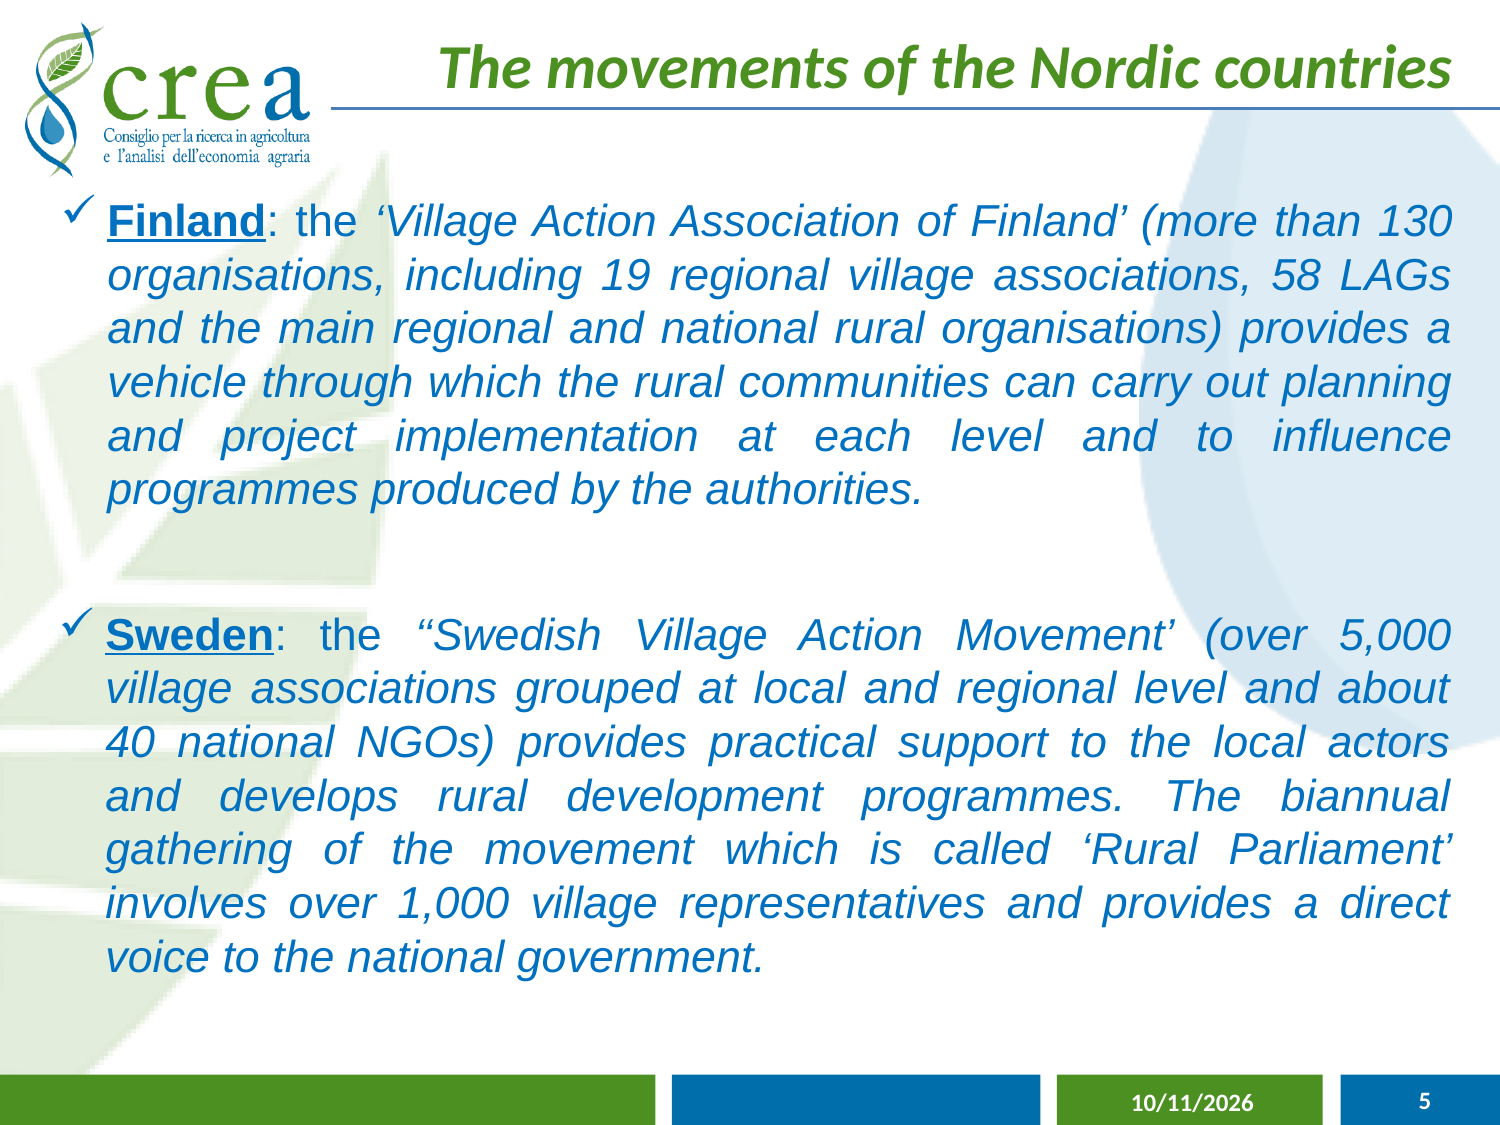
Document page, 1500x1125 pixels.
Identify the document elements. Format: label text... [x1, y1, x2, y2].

list The movements of the Nordic countries [336, 19, 1483, 90]
text_box Finland: the ‘Village Action Association of Finland’ (more than 130 organisations, including 19 regional village associations, 58 LAGs and the main regional and national rural organisations) provides a vehicle through which the rural communities can carry out planning and project implementation at each level and to influence programmes produced by the authorities. [45, 184, 1471, 522]
picture [0, 22, 408, 1079]
text_box Sweden: the ‘‘Swedish Village Action Movement’ (over 5,000 village associations grouped at local and regional level and about 40 national NGOs) provides practical support to the local actors and develops rural development programmes. The biannual gathering of the movement which is called ‘Rural Parliament’ involves over 1,000 village representatives and provides a direct voice to the national government. [43, 597, 1469, 989]
picture [1139, 110, 1500, 754]
